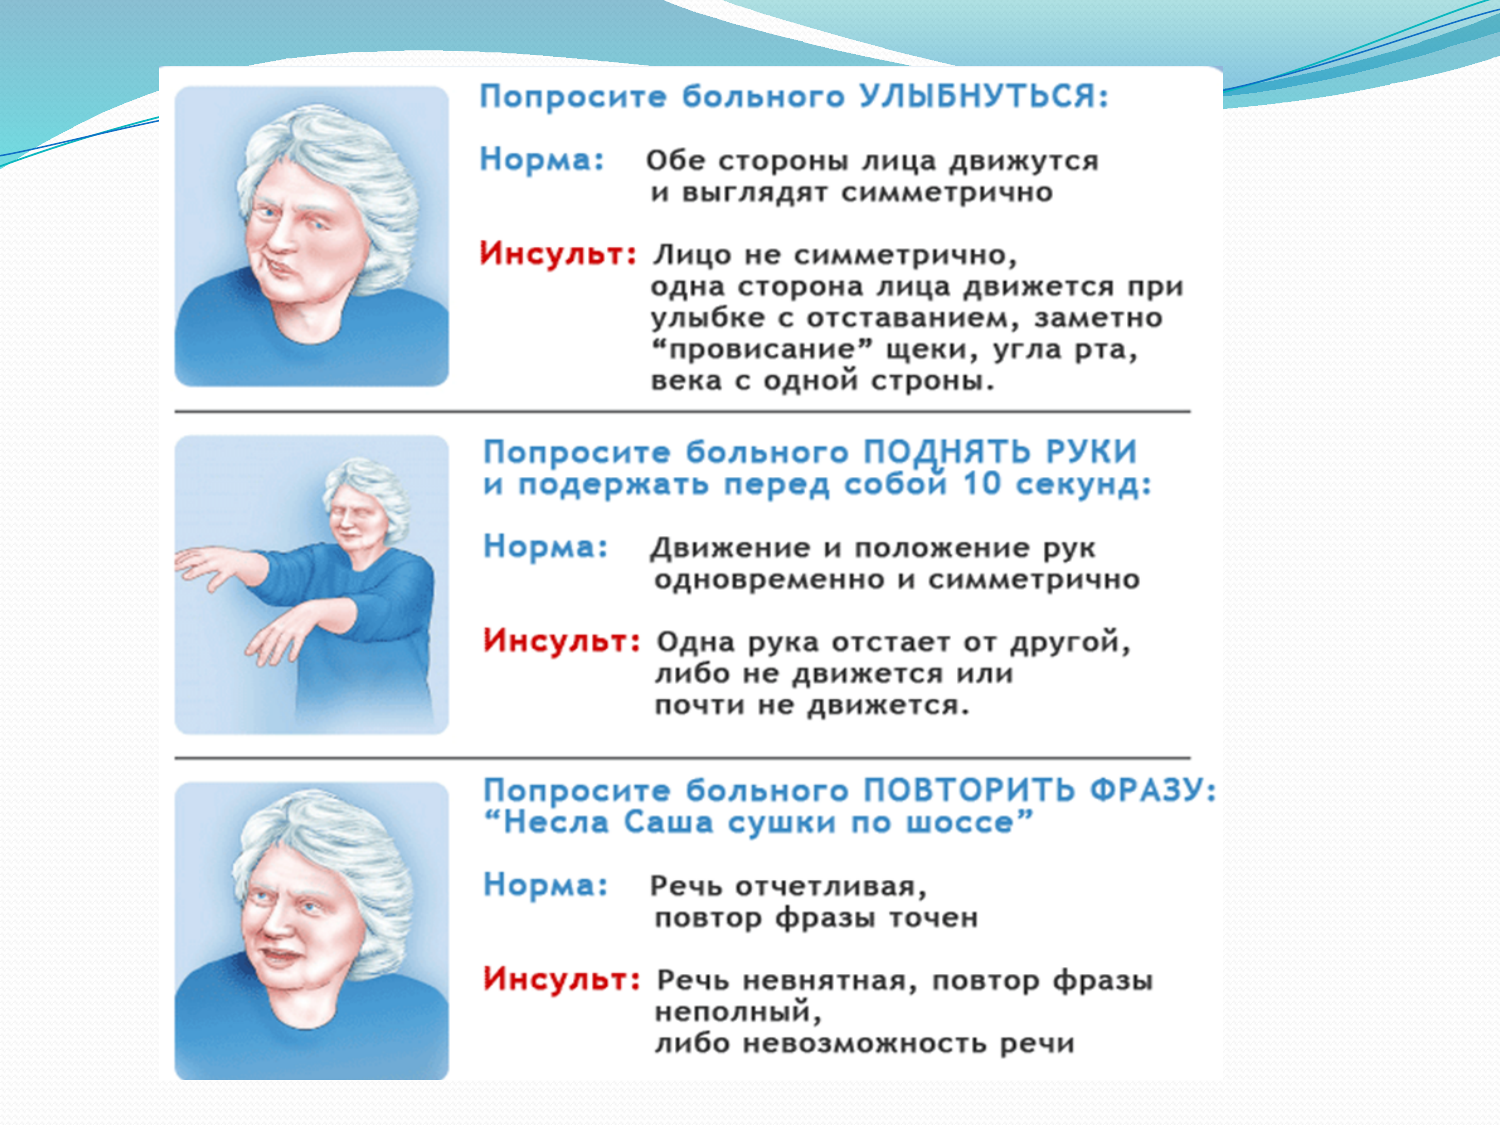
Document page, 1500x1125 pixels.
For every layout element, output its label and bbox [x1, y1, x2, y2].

picture [159, 66, 1223, 1080]
